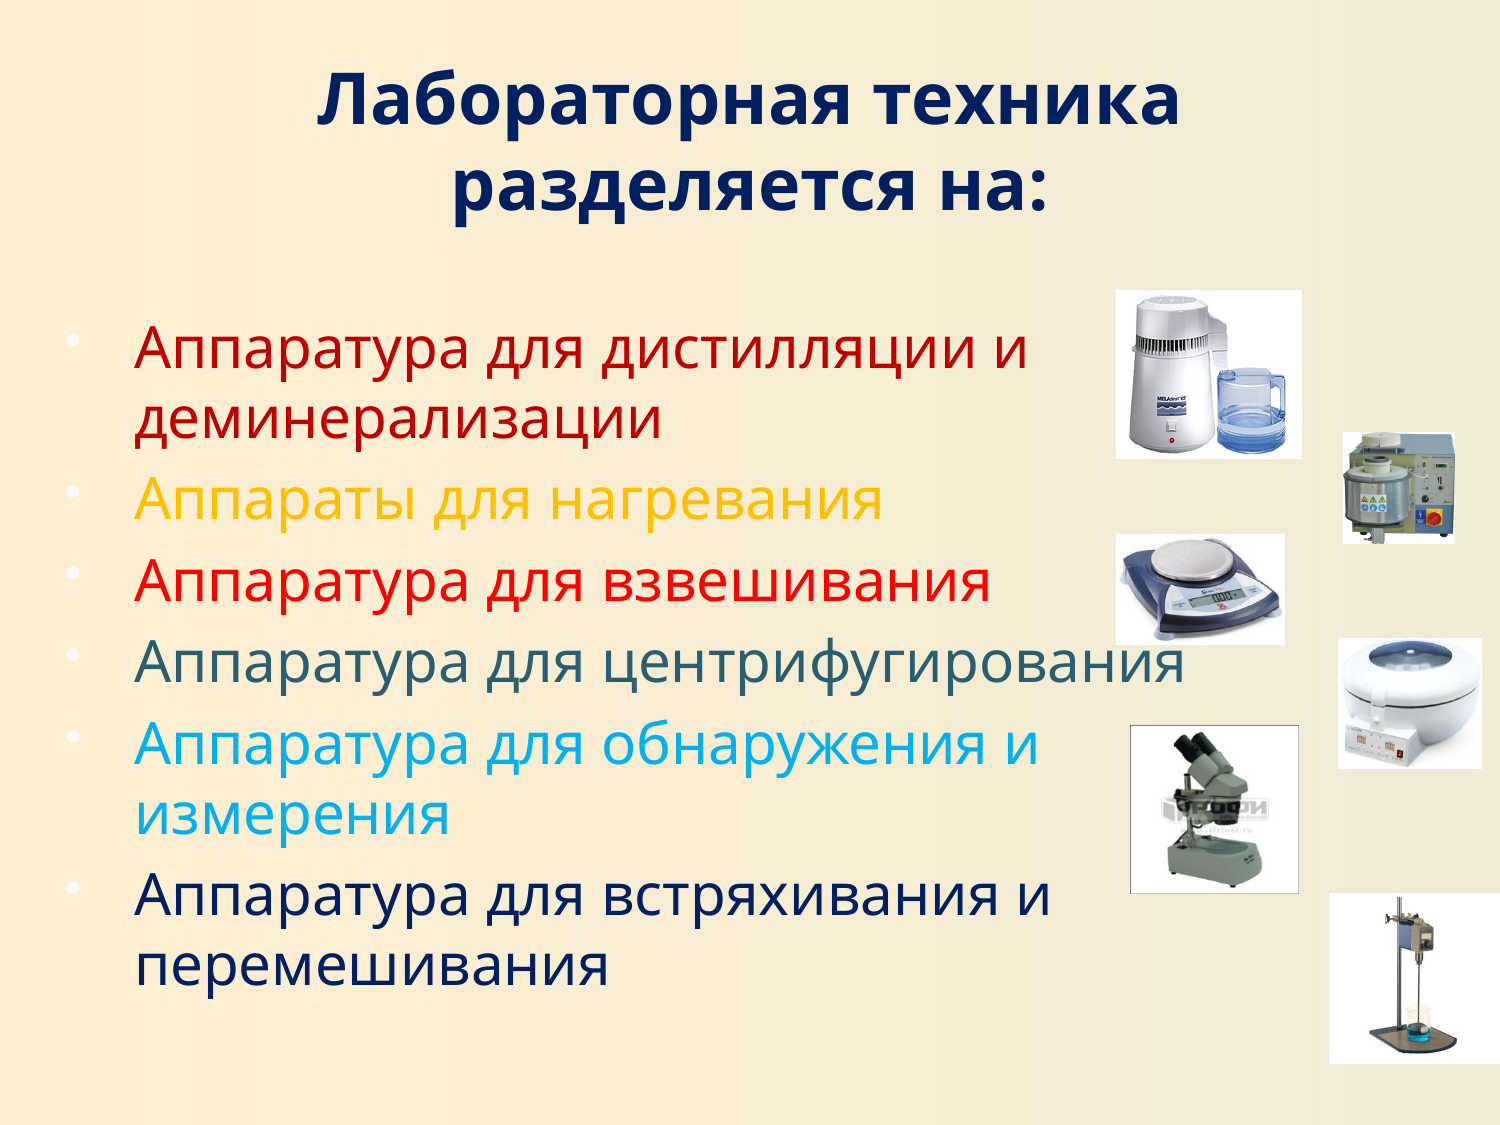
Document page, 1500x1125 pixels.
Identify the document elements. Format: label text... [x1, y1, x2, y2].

title Лабораторная техника разделяется на: [75, 45, 1425, 233]
picture [1338, 638, 1482, 770]
picture [1343, 432, 1455, 544]
picture [1115, 534, 1285, 646]
picture [1130, 725, 1299, 894]
picture [1115, 290, 1302, 459]
picture [1329, 893, 1500, 1064]
list Аппаратура для дистилляции и деминерализации Аппараты для нагревания Аппаратура для взвешивания Аппаратура для центрифугирования Аппаратура для обнаружения и измерения Аппаратура для встряхивания и перемешивания [29, 302, 1294, 1047]
